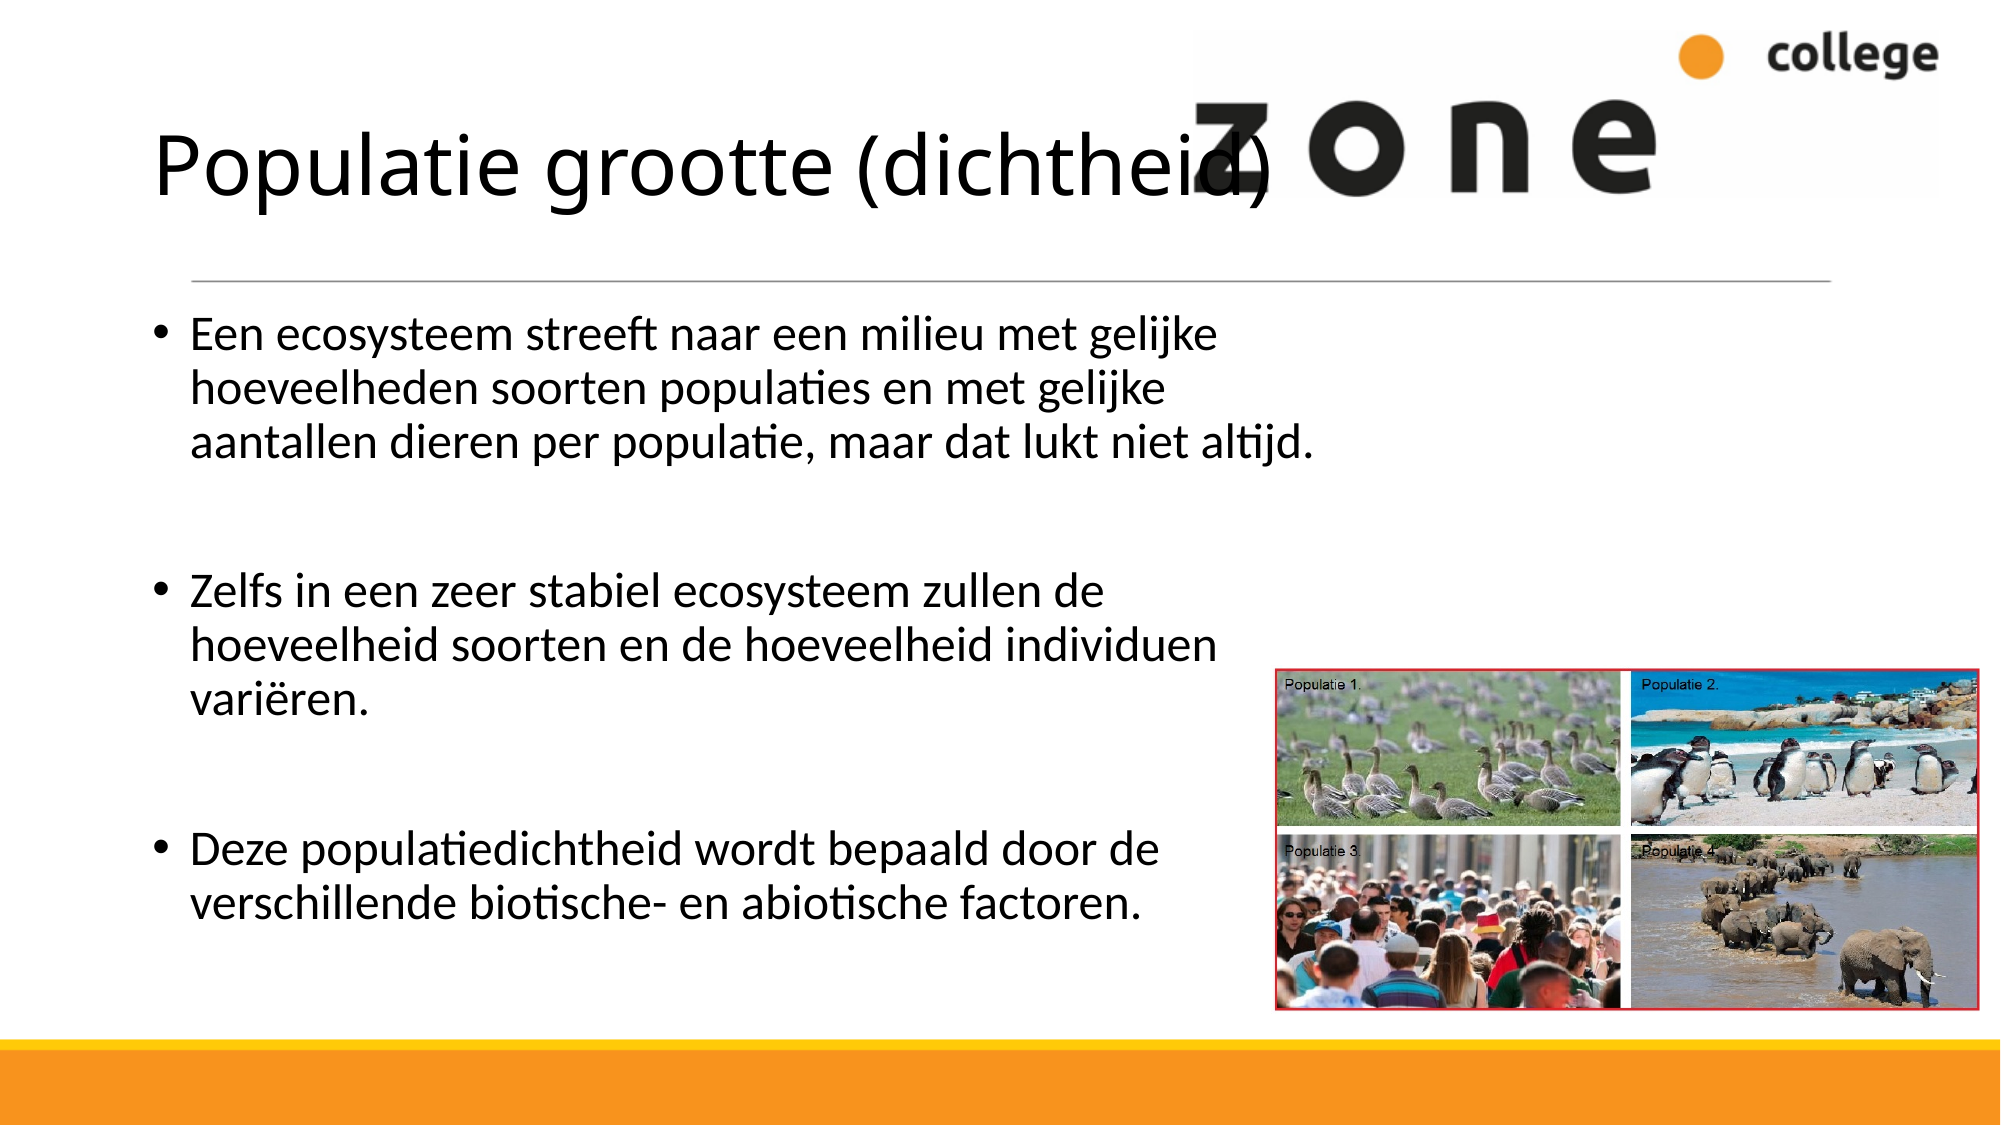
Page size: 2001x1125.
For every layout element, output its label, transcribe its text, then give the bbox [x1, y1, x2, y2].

list Een ecosysteem streeft naar een milieu met gelijke hoeveelheden soorten populaties en met gelijke aantallen dieren per populatie, maar dat lukt niet altijd. Zelfs in een zeer stabiel ecosysteem zullen de hoeveelheid soorten en de hoeveelheid individuen variëren. Deze populatiedichtheid wordt bepaald door de verschillende biotische- en abiotische factoren. [137, 299, 1354, 1014]
picture [0, 0, 2001, 1125]
title Populatie grootte (dichtheid) [137, 59, 1863, 278]
